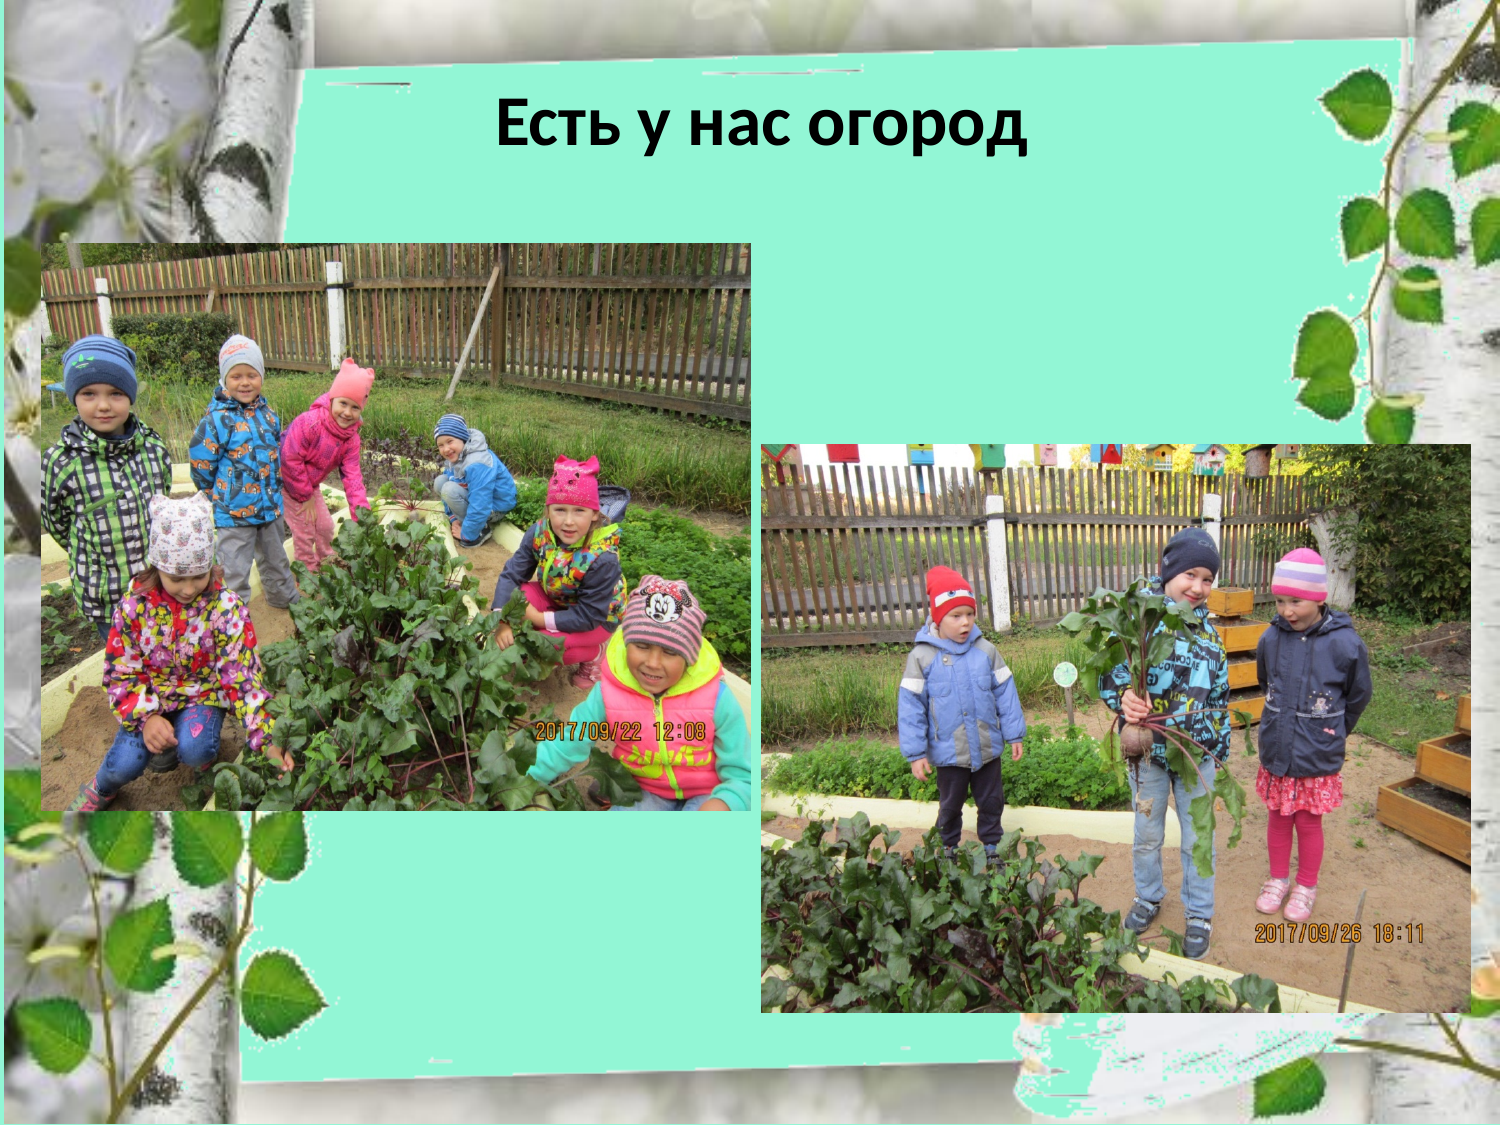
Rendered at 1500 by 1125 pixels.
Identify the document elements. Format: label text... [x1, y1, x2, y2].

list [40, 243, 752, 811]
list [761, 444, 1471, 1013]
title Есть у нас огород [301, 66, 1223, 254]
picture [4, 0, 1500, 1124]
